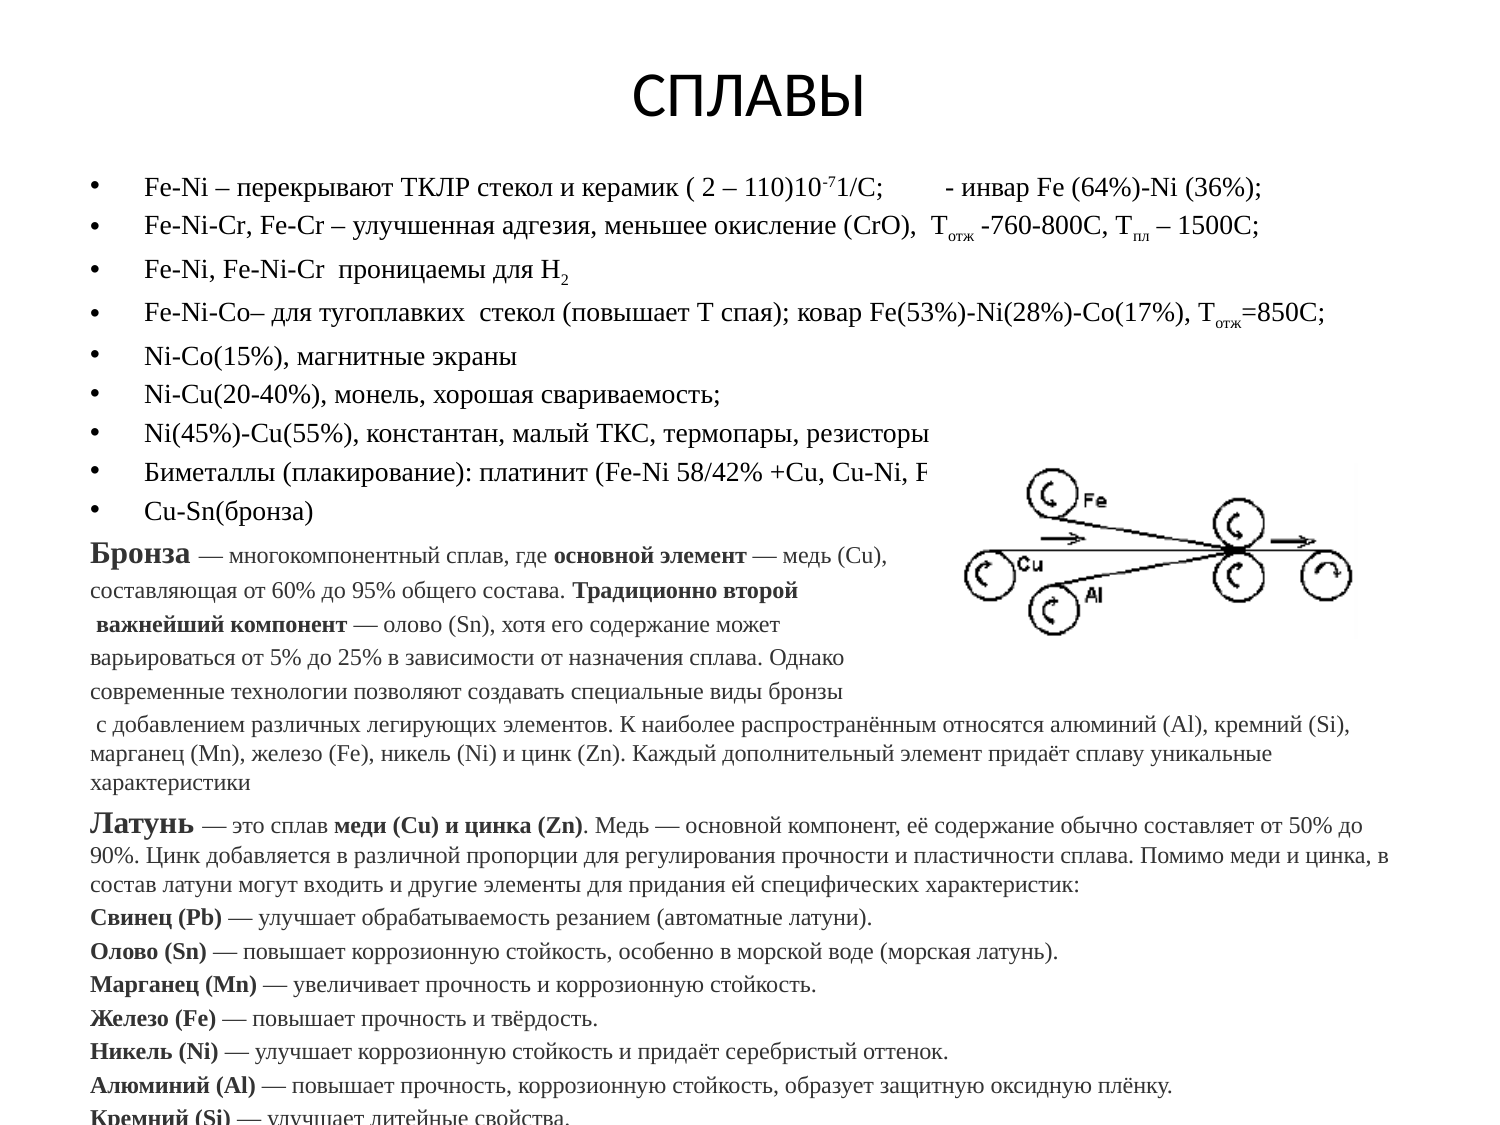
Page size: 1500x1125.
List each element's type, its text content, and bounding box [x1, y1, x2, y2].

list Fe-Ni – перекрывают ТКЛР стекол и керамик ( 2 – 110)10-71/С; - инвар Fe (64%)-Ni (36%); Fe-Ni-Cr, Fe-Cr – улучшенная адгезия, меньшее окисление (CrO), Тотж -760-800С, Тпл – 1500С; Fe-Ni, Fe-Ni-Cr проницаемы для Н2 Fe-Ni-Cо– для тугоплавких стекол (повышает Т спая); ковар Fe(53%)-Ni(28%)-Cо(17%), Тотж=850С; Ni-Cо(15%), магнитные экраны Ni-Cu(20-40%), монель, хорошая свариваемость; Ni(45%)-Cu(55%), константан, малый ТКС, термопары, резисторы Биметаллы (плакирование): платинит (Fe-Ni 58/42% +Cu, Cu-Ni, Fe-Al(Ni), Mo-Pt(Au), W-Cu, FeNi-Pt, Cu-Sn(бронза) Бронза — многокомпонентный сплав, где основной элемент — медь (Cu), составляющая от 60% до 95% общего состава. Традиционно второй важнейший компонент — олово (Sn), хотя его содержание может варьироваться от 5% до 25% в зависимости от назначения сплава. Однако современные технологии позволяют создавать специальные виды бронзы с добавлением различных легирующих элементов. К наиболее распространённым относятся алюминий (Al), кремний (Si), марганец (Mn), железо (Fe), никель (Ni) и цинк (Zn). Каждый дополнительный элемент придаёт сплаву уникальные характеристики Латунь — это сплав меди (Cu) и цинка (Zn). Медь — основной компонент, её содержание обычно составляет от 50% до 90%. Цинк добавляется в различной пропорции для регулирования прочности и пластичности сплава. Помимо меди и цинка, в состав латуни могут входить и другие элементы для придания ей специфических характеристик: Свинец (Pb) — улучшает обрабатываемость резанием (автоматные латуни). Олово (Sn) — повышает коррозионную стойкость, особенно в морской воде (морская латунь). Марганец (Mn) — увеличивает прочность и коррозионную стойкость. Железо (Fe) — повышает прочность и твёрдость. Никель (Ni) — улучшает коррозионную стойкость и придаёт серебристый оттенок. Алюминий (Al) — повышает прочность, коррозионную стойкость, образует защитную оксидную плёнку. Кремний (Si) — улучшает литейные свойства. [75, 160, 1425, 1125]
title СПЛАВЫ [183, 45, 1317, 138]
picture [926, 455, 1454, 640]
